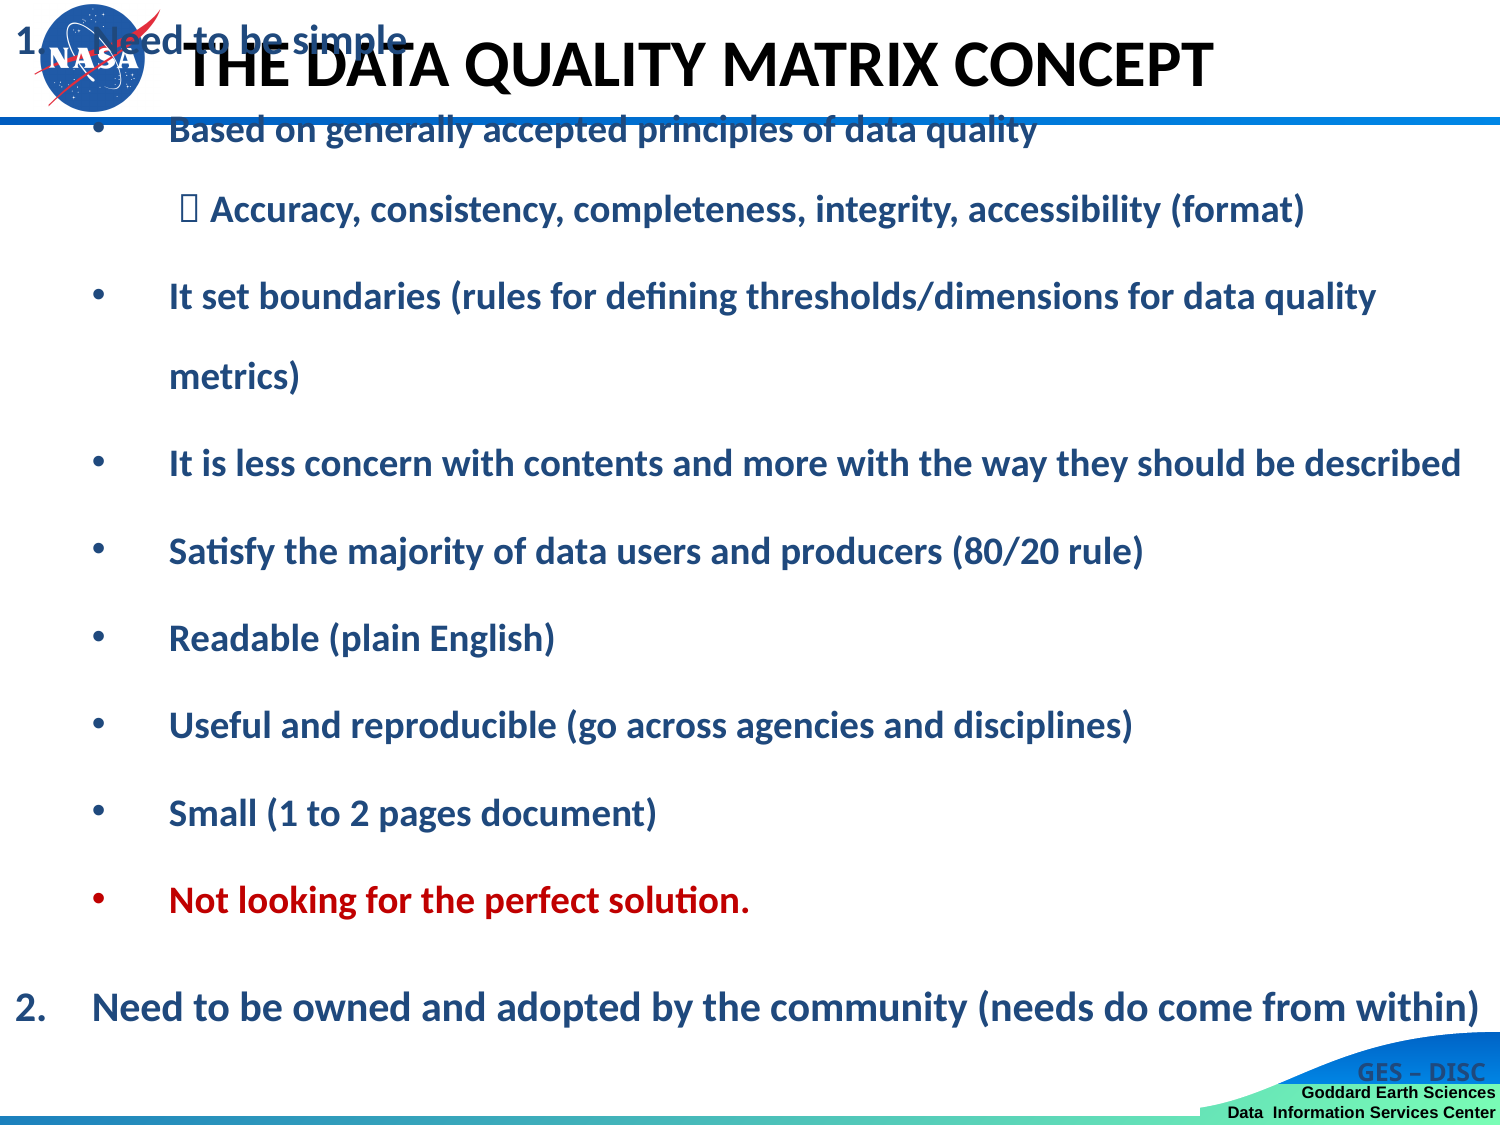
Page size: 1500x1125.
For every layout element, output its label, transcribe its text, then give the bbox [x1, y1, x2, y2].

list Need to be simple Based on generally accepted principles of data quality  Accuracy, consistency, completeness, integrity, accessibility (format) It set boundaries (rules for defining thresholds/dimensions for data quality metrics) It is less concern with contents and more with the way they should be described Satisfy the majority of data users and producers (80/20 rule) Readable (plain English) Useful and reproducible (go across agencies and disciplines) Small (1 to 2 pages document) Not looking for the perfect solution. Need to be owned and adopted by the community (needs do come from within) [0, 0, 1500, 1038]
